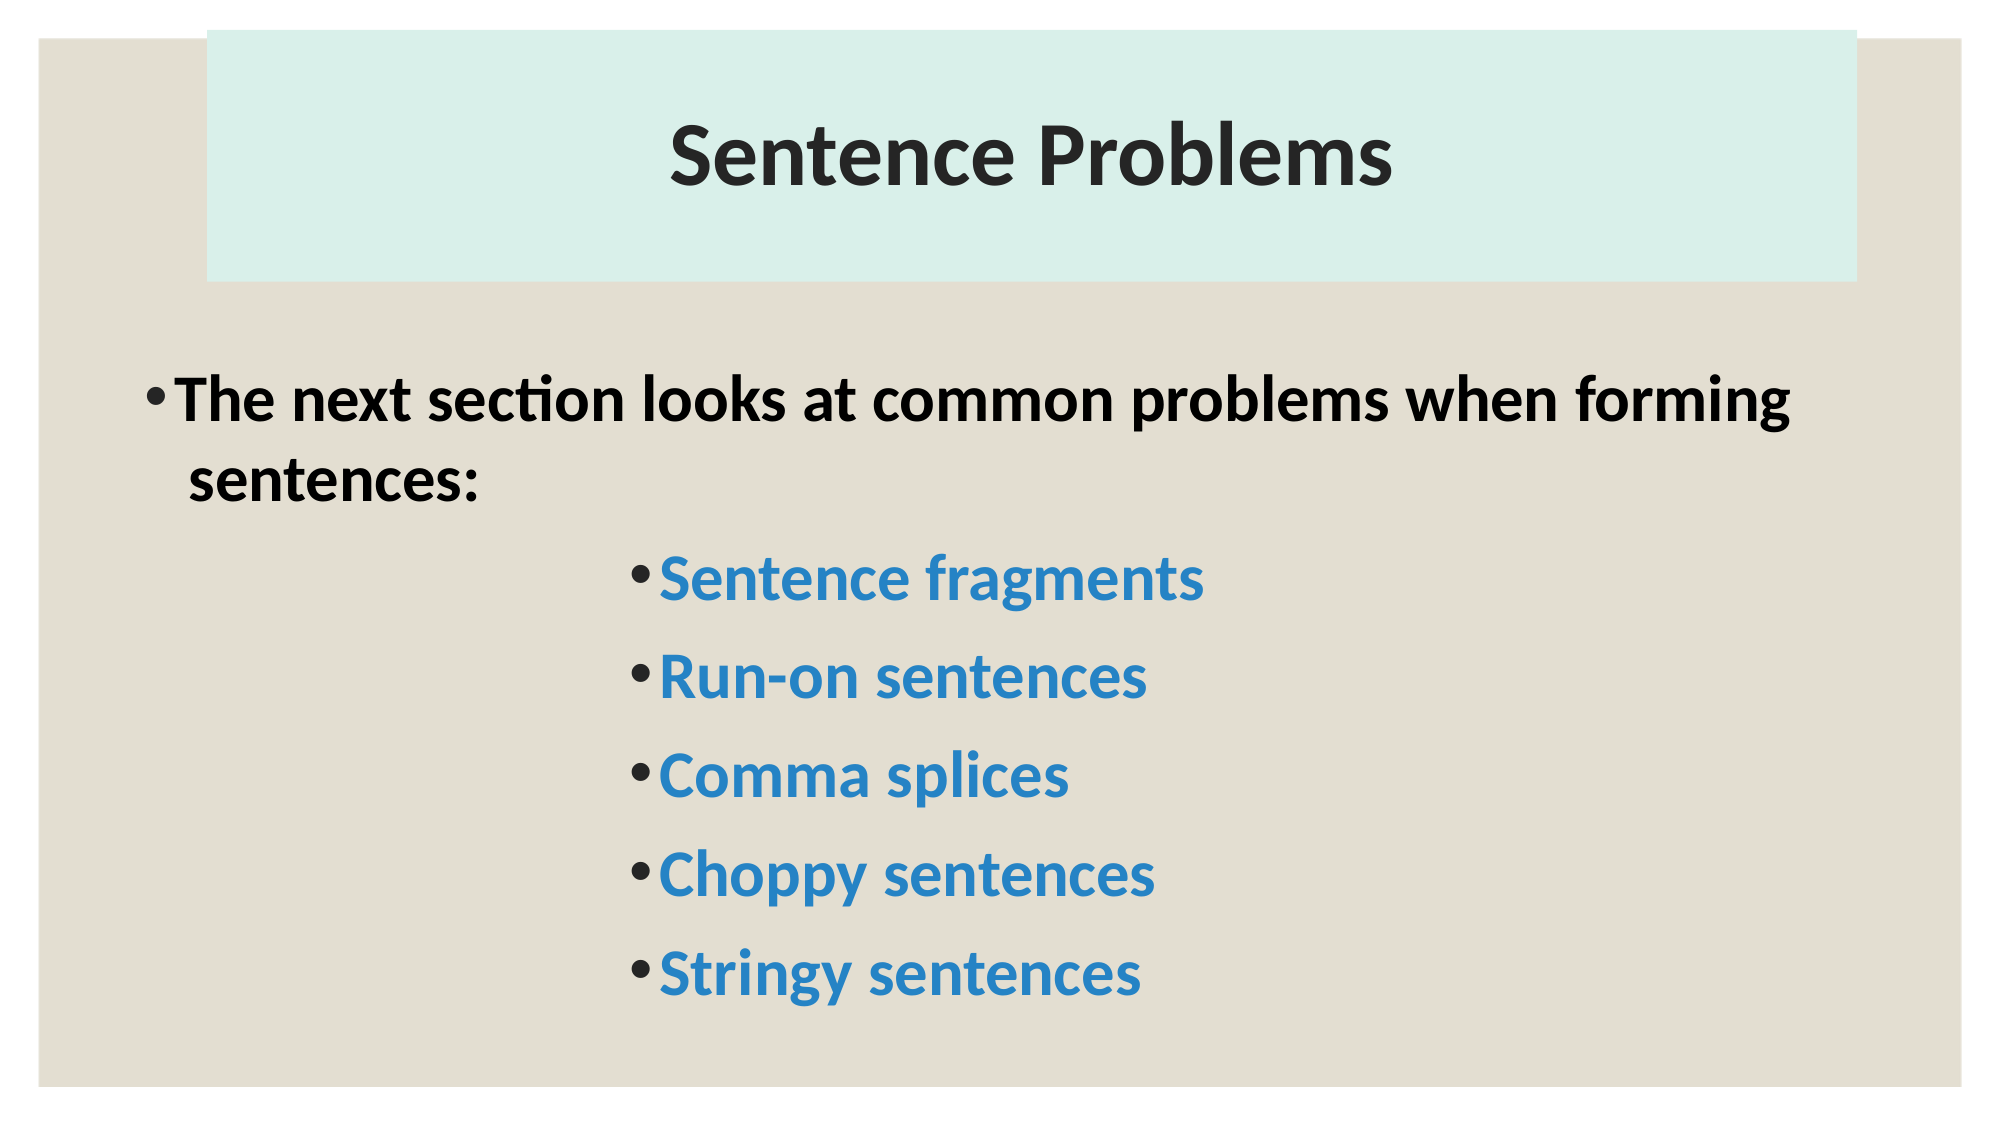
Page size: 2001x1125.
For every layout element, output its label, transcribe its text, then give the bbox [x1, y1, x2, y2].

picture [38, 38, 1962, 1087]
text_box The next section looks at common problems when forming sentences: Sentence fragments Run-on sentences Comma splices Choppy sentences Stringy sentences [142, 352, 1800, 1009]
title Sentence Problems [207, 29, 1858, 282]
